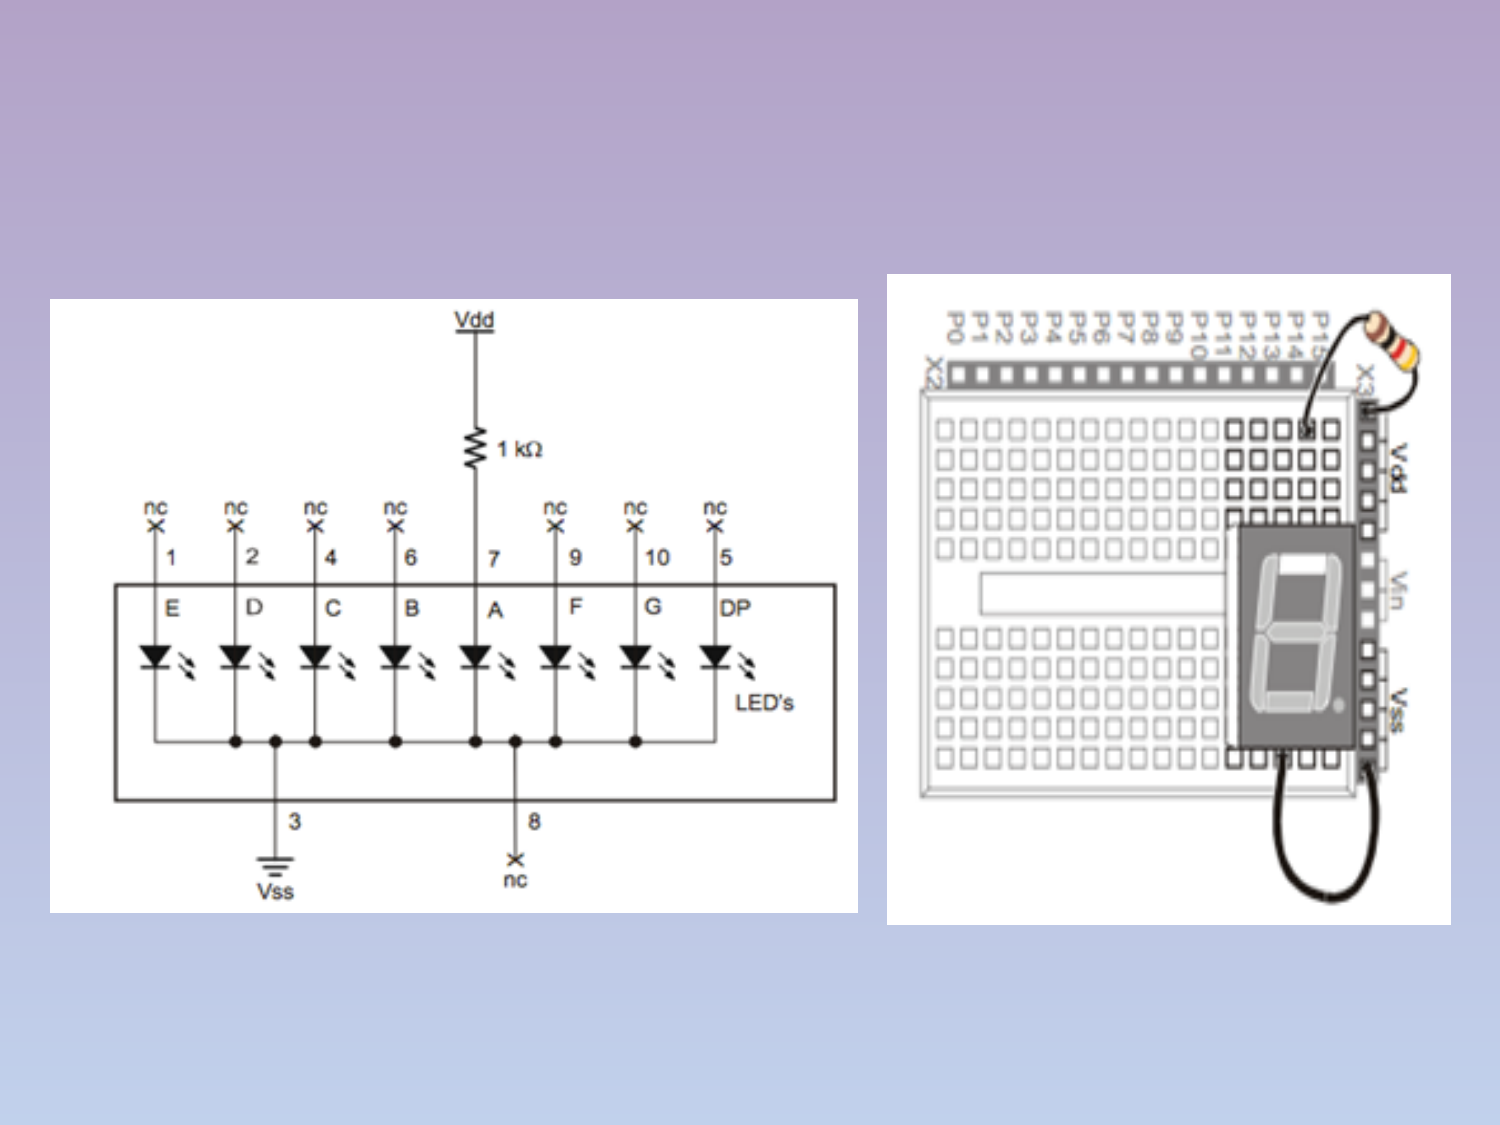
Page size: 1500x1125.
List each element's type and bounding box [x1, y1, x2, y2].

picture [887, 274, 1451, 926]
list [49, 299, 858, 913]
